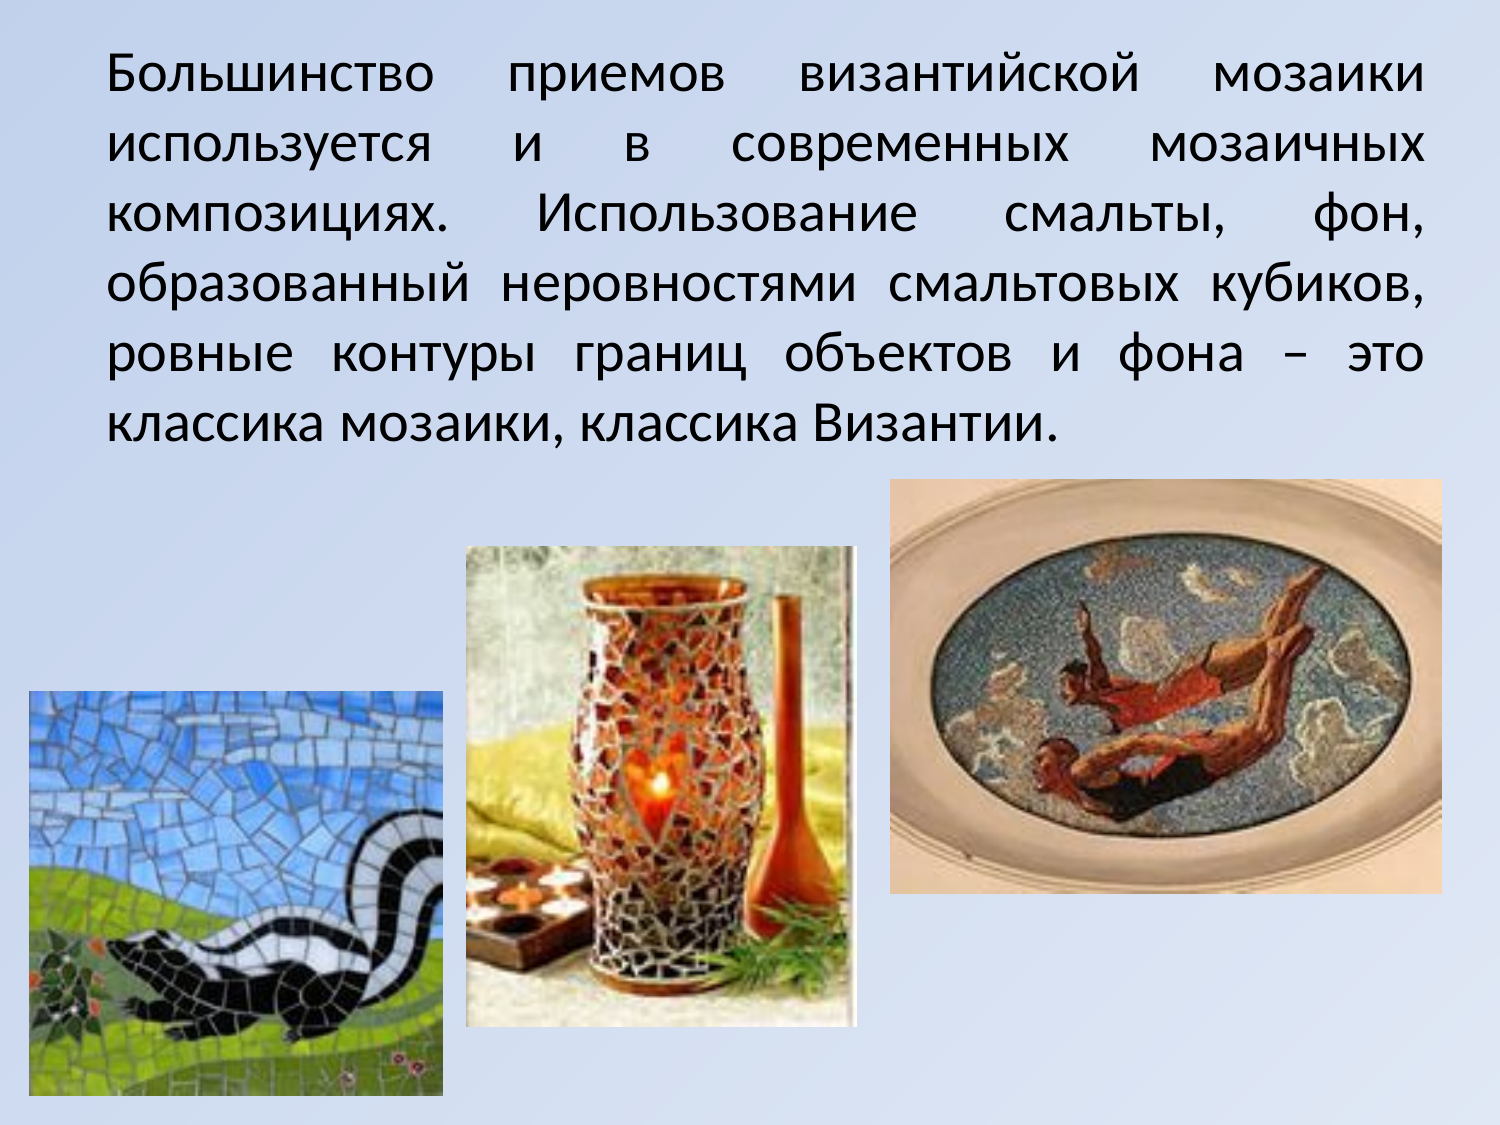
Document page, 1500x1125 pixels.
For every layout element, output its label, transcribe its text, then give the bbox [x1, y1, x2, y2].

picture [889, 479, 1442, 894]
picture [466, 546, 857, 1027]
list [29, 690, 444, 1096]
title Большинство приемов византийской мозаики используется и в современных мозаичных композициях. Использование смальты, фон, образованный неровностями смальтовых кубиков, ровные контуры границ объектов и фона – это классика мозаики, классика Византии. [91, 149, 1442, 337]
